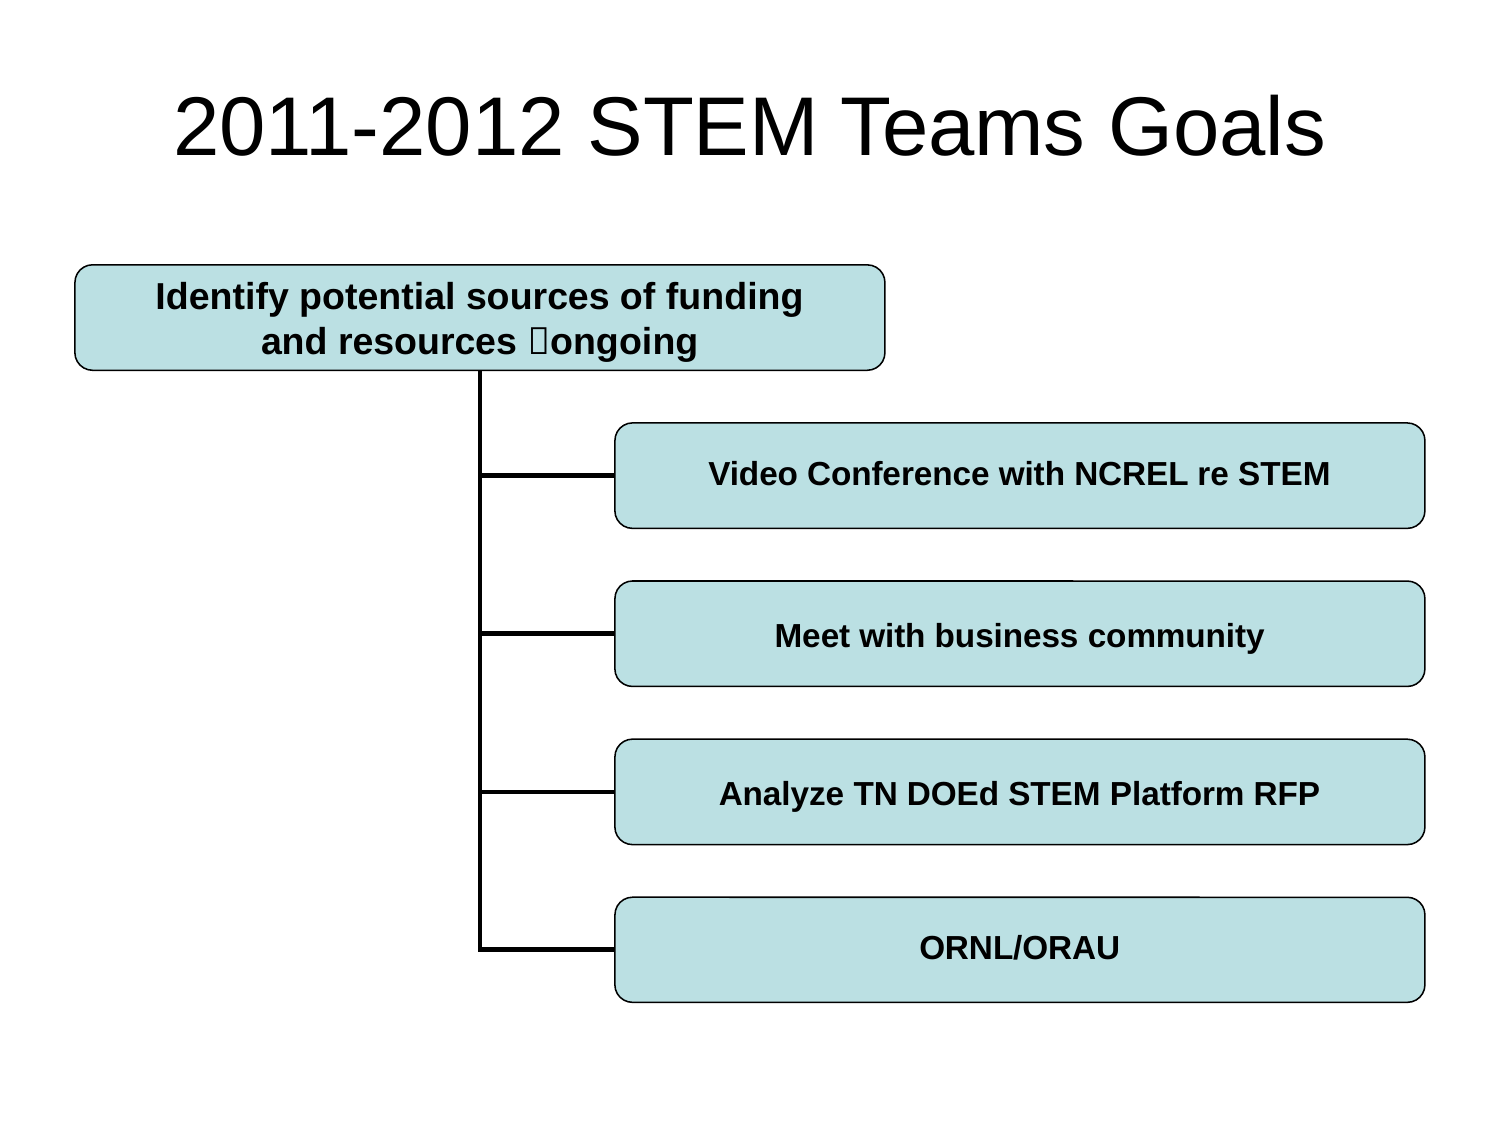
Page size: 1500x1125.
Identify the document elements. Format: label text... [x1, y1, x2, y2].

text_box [74, 264, 1426, 1003]
title 2011-2012 STEM Teams Goals [74, 44, 1426, 201]
